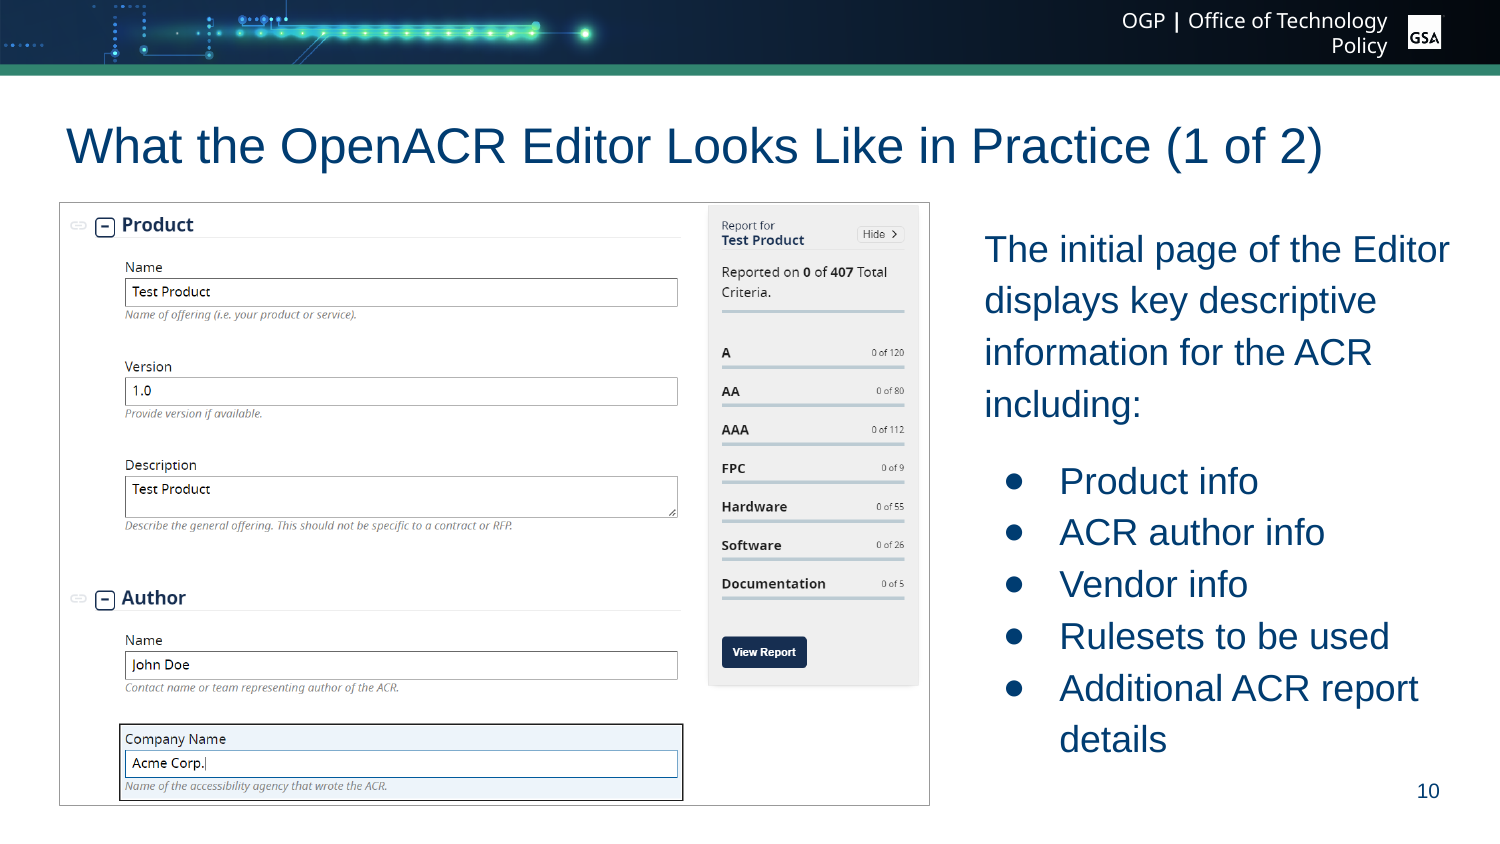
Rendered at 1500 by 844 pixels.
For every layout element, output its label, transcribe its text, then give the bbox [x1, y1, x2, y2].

picture [59, 202, 930, 806]
slide_number 10 [1364, 757, 1455, 823]
list The initial page of the Editor displays key descriptive information for the ACR including: Product info ACR author info Vendor info Rulesets to be used Additional ACR report details [969, 203, 1467, 747]
title What the OpenACR Editor Looks Like in Practice (1 of 2) [51, 98, 1449, 192]
picture [0, 0, 1500, 64]
